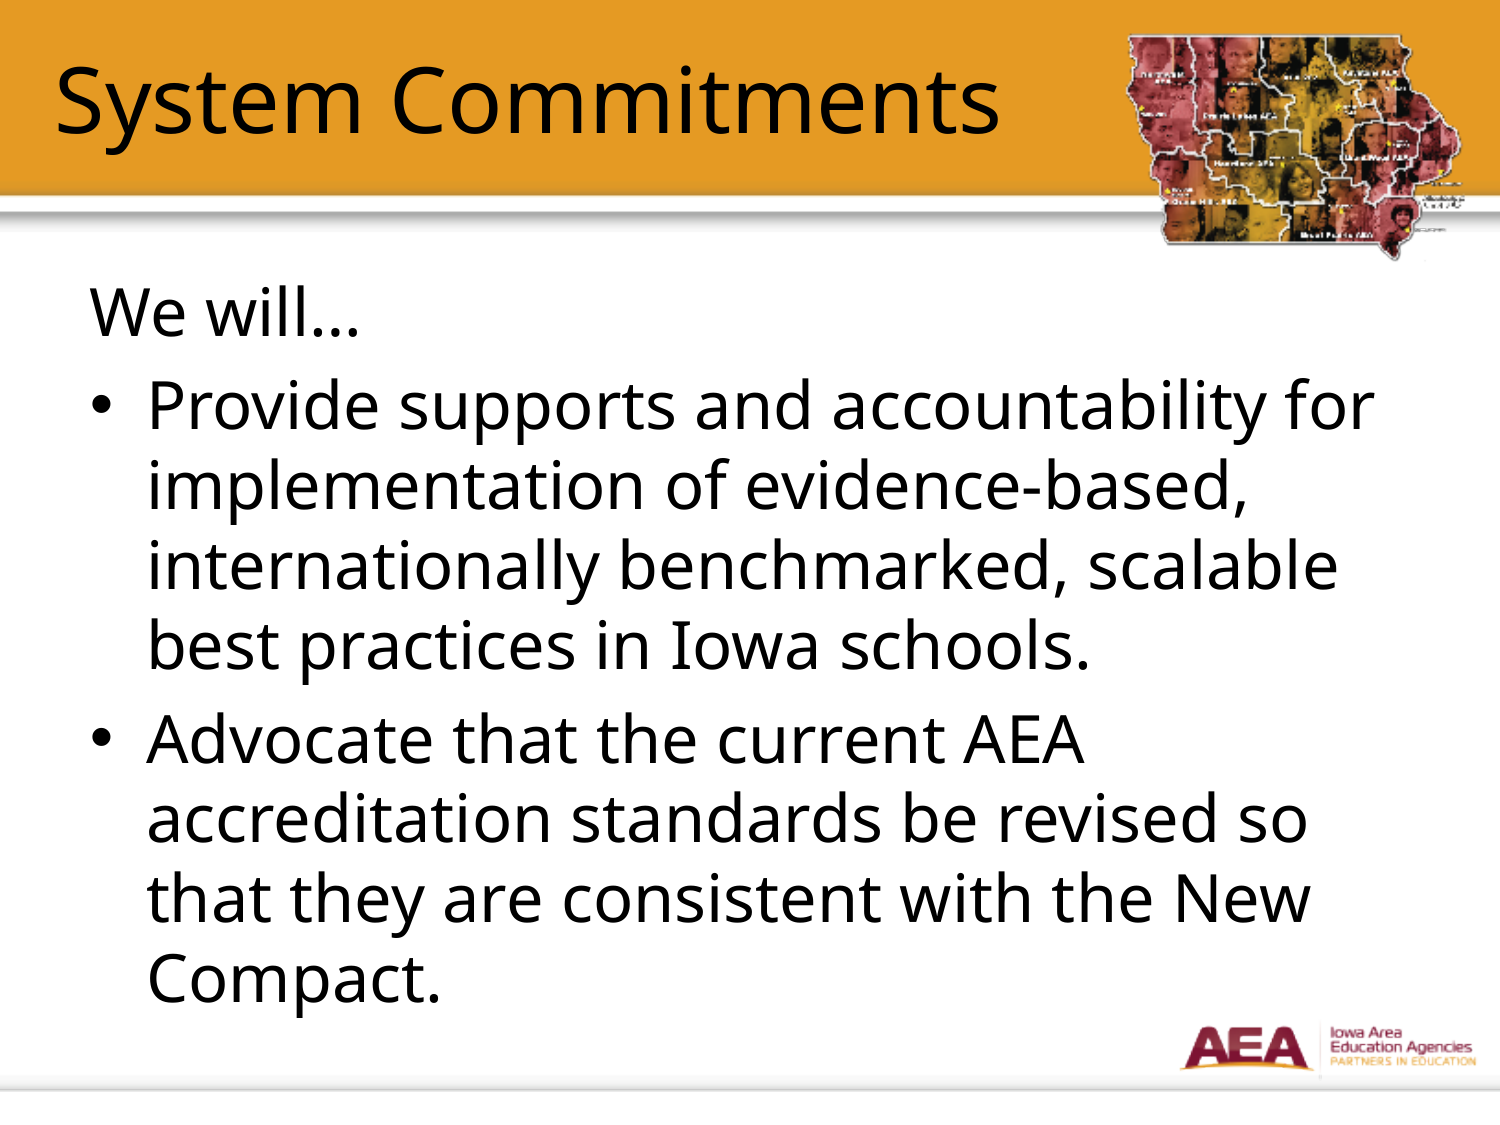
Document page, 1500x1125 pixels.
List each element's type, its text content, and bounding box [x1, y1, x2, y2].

list We will… Provide supports and accountability for implementation of evidence-based, internationally benchmarked, scalable best practices in Iowa schools. Advocate that the current AEA accreditation standards be revised so that they are consistent with the New Compact. [75, 262, 1425, 1005]
picture [0, 0, 1500, 1125]
title System Commitments [40, 34, 1391, 223]
